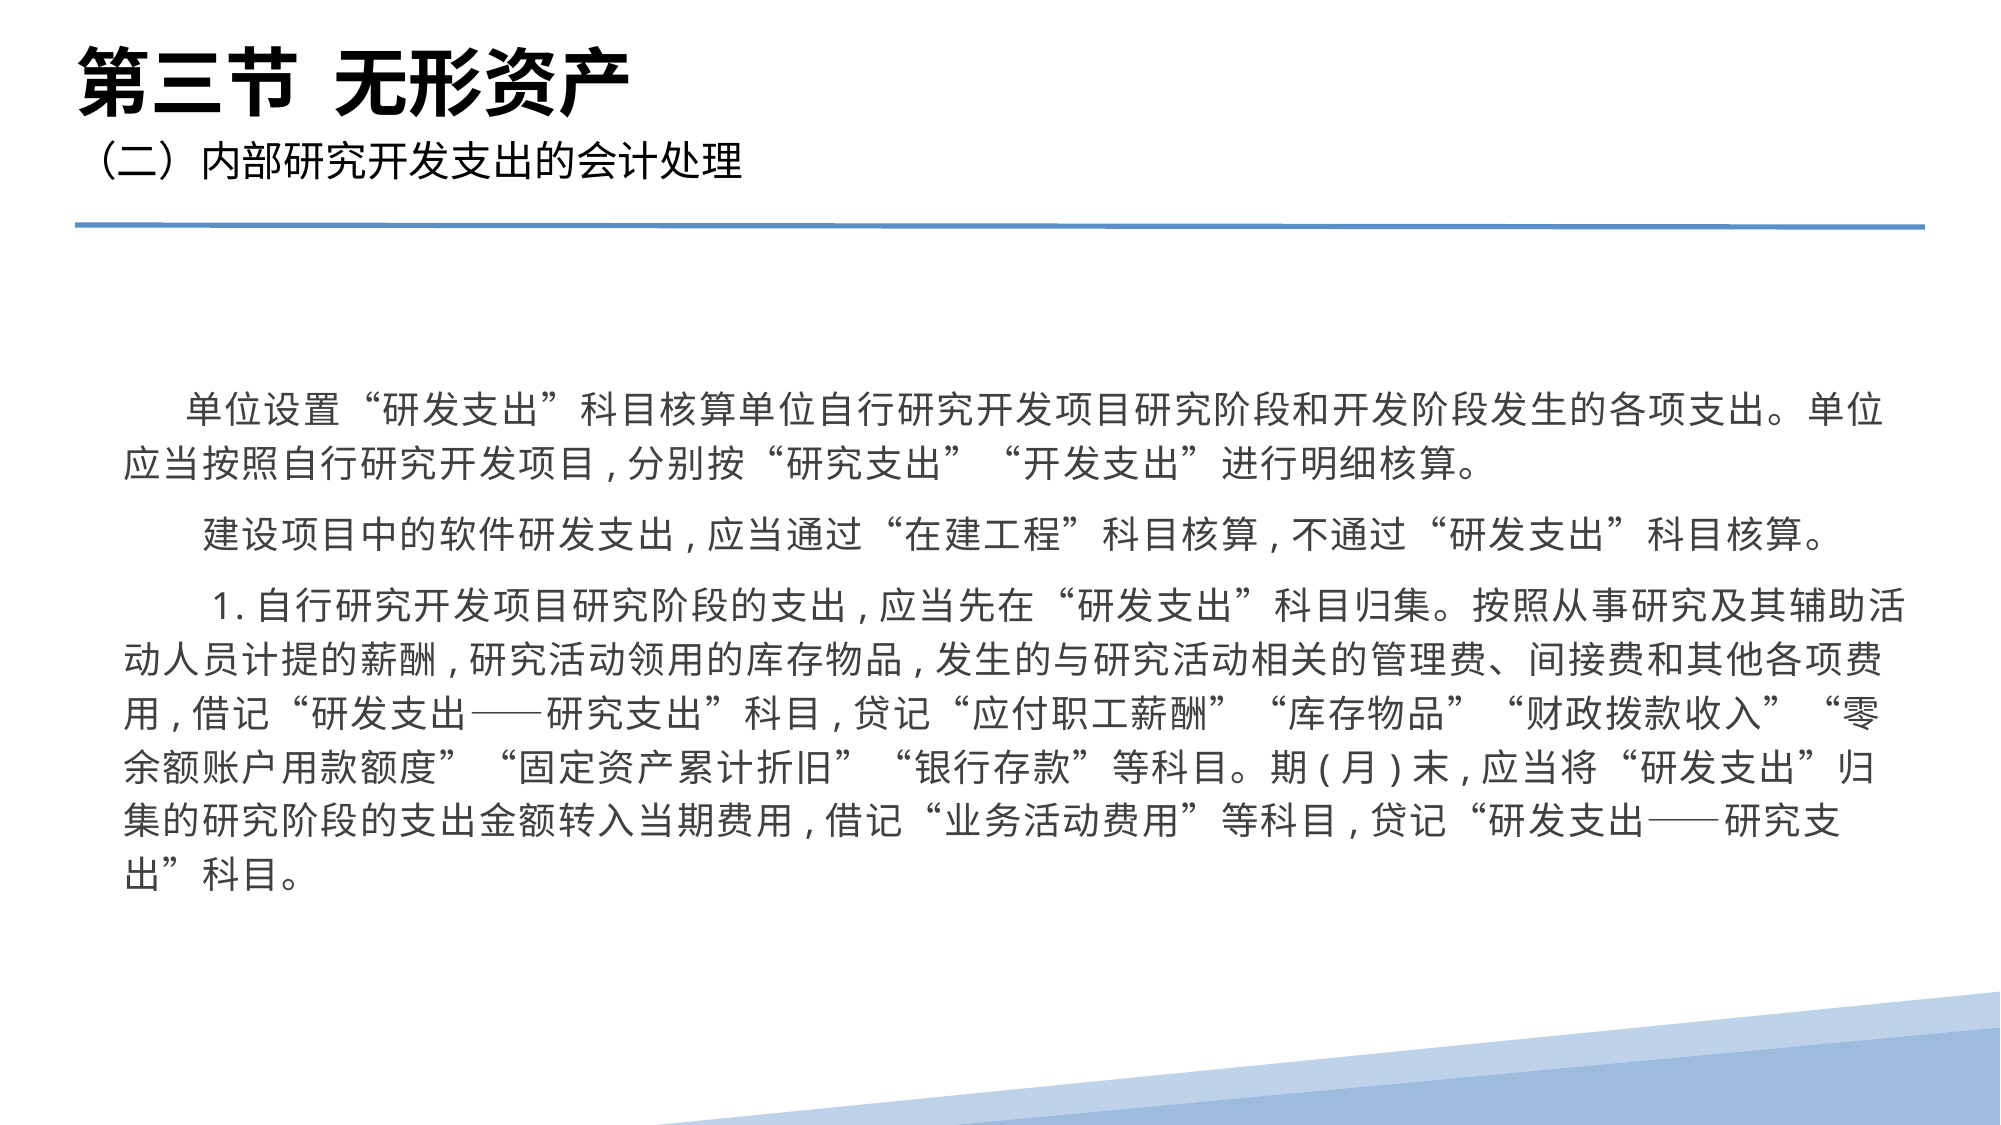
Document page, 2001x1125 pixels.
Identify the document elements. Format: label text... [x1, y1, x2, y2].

text_box 第三节 无形资产 [75, 24, 1925, 124]
text_box 单位设置“研发支出”科目核算单位自行研究开发项目研究阶段和开发阶段发生的各项支出。单位应当按照自行研究开发项目,分别按“研究支出”“开发支出”进行明细核算。 建设项目中的软件研发支出,应当通过“在建工程”科目核算,不通过“研发支出”科目核算。 1.自行研究开发项目研究阶段的支出,应当先在“研发支出”科目归集。按照从事研究及其辅助活动人员计提的薪酬,研究活动领用的库存物品,发生的与研究活动相关的管理费、间接费和其他各项费用,借记“研发支出——研究支出”科目,贷记“应付职工薪酬”“库存物品”“财政拨款收入”“零余额账户用款额度”“固定资产累计折旧”“银行存款”等科目。期(月)末,应当将“研发支出”归集的研究阶段的支出金额转入当期费用,借记“业务活动费用”等科目,贷记“研发支出——研究支出”科目。 [112, 251, 1925, 1022]
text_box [656, 991, 2000, 1125]
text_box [74, 224, 1925, 228]
text_box （二）内部研究开发支出的会计处理 [75, 124, 1925, 200]
